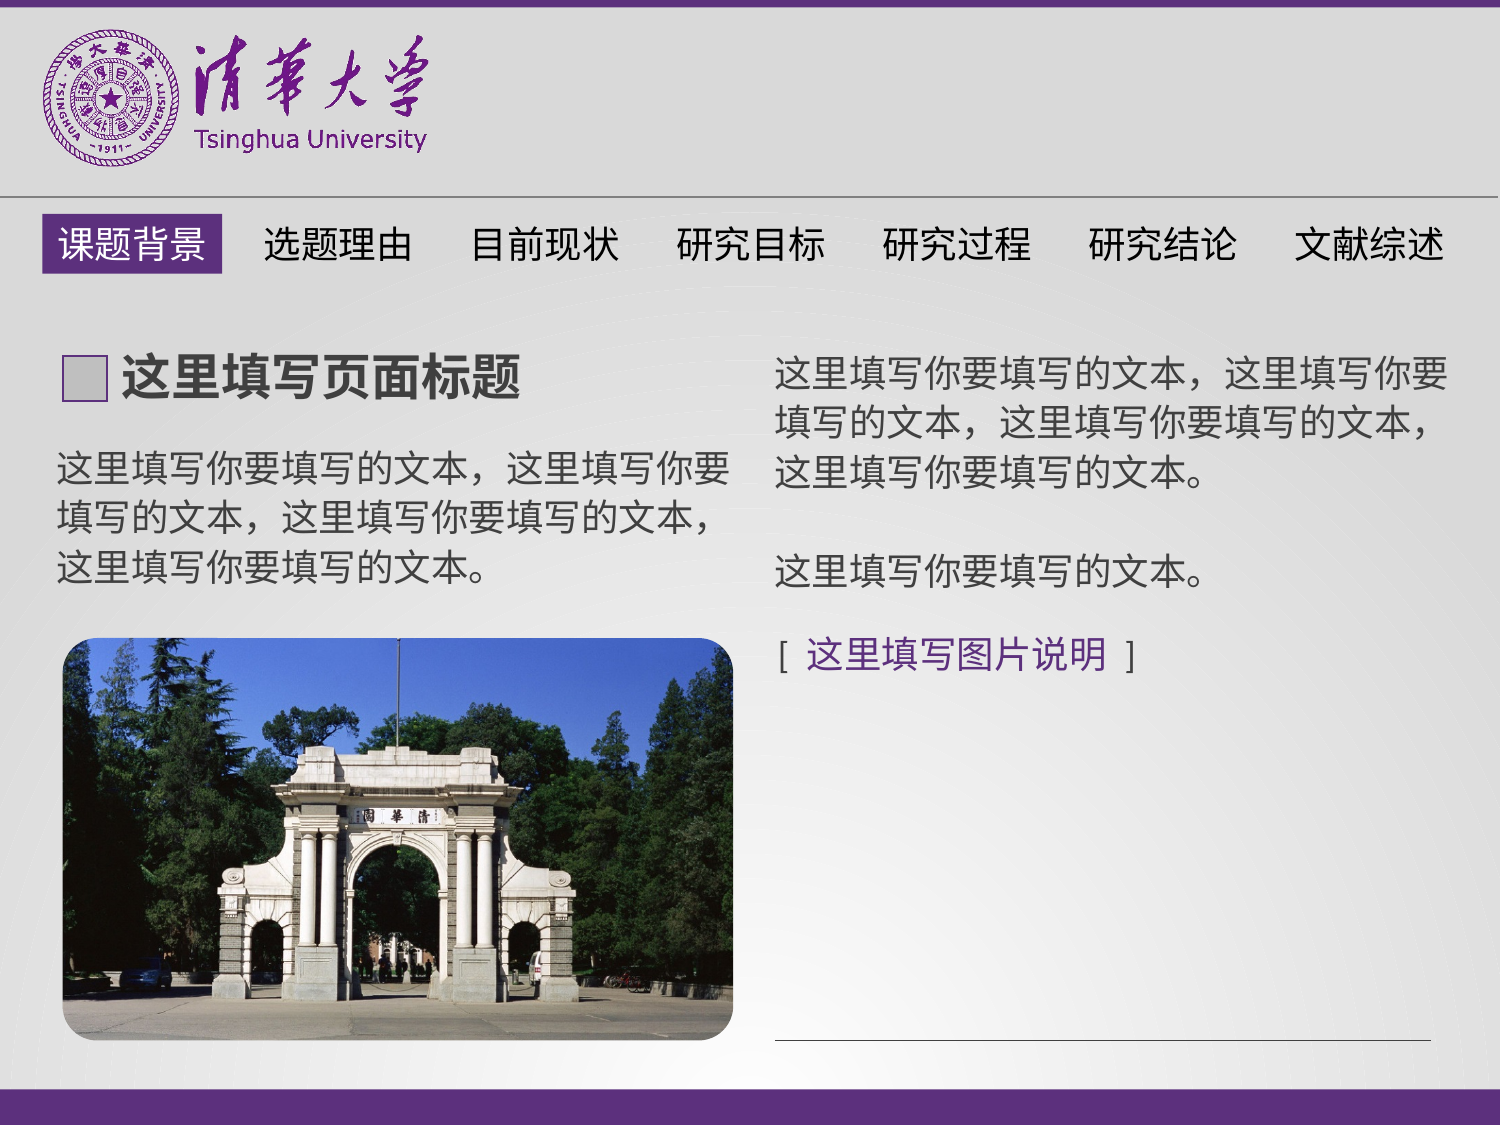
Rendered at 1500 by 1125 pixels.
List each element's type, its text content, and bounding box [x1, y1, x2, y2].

text_box 研究结论 [1073, 213, 1254, 274]
text_box 这里填写你要填写的文本，这里填写你要填写的文本，这里填写你要填写的文本，这里填写你要填写的文本。 这里填写你要填写的文本。 [759, 337, 1481, 601]
text_box 目前现状 [454, 213, 635, 274]
text_box 研究过程 [867, 213, 1047, 274]
text_box 研究目标 [661, 213, 841, 274]
text_box [ 这里填写图片说明 ] [763, 623, 1500, 684]
text_box 课题背景 [42, 213, 223, 274]
text_box [471, 0, 1500, 8]
text_box [62, 355, 108, 402]
text_box 这里填写你要填写的文本，这里填写你要填写的文本，这里填写你要填写的文本，这里填写你要填写的文本。 [41, 432, 750, 596]
text_box 文献综述 [1279, 213, 1460, 274]
text_box 选题理由 [248, 213, 429, 274]
picture [0, 0, 471, 196]
picture [62, 637, 734, 1041]
text_box 这里填写页面标题 [107, 337, 763, 413]
text_box [0, 1088, 1500, 1125]
